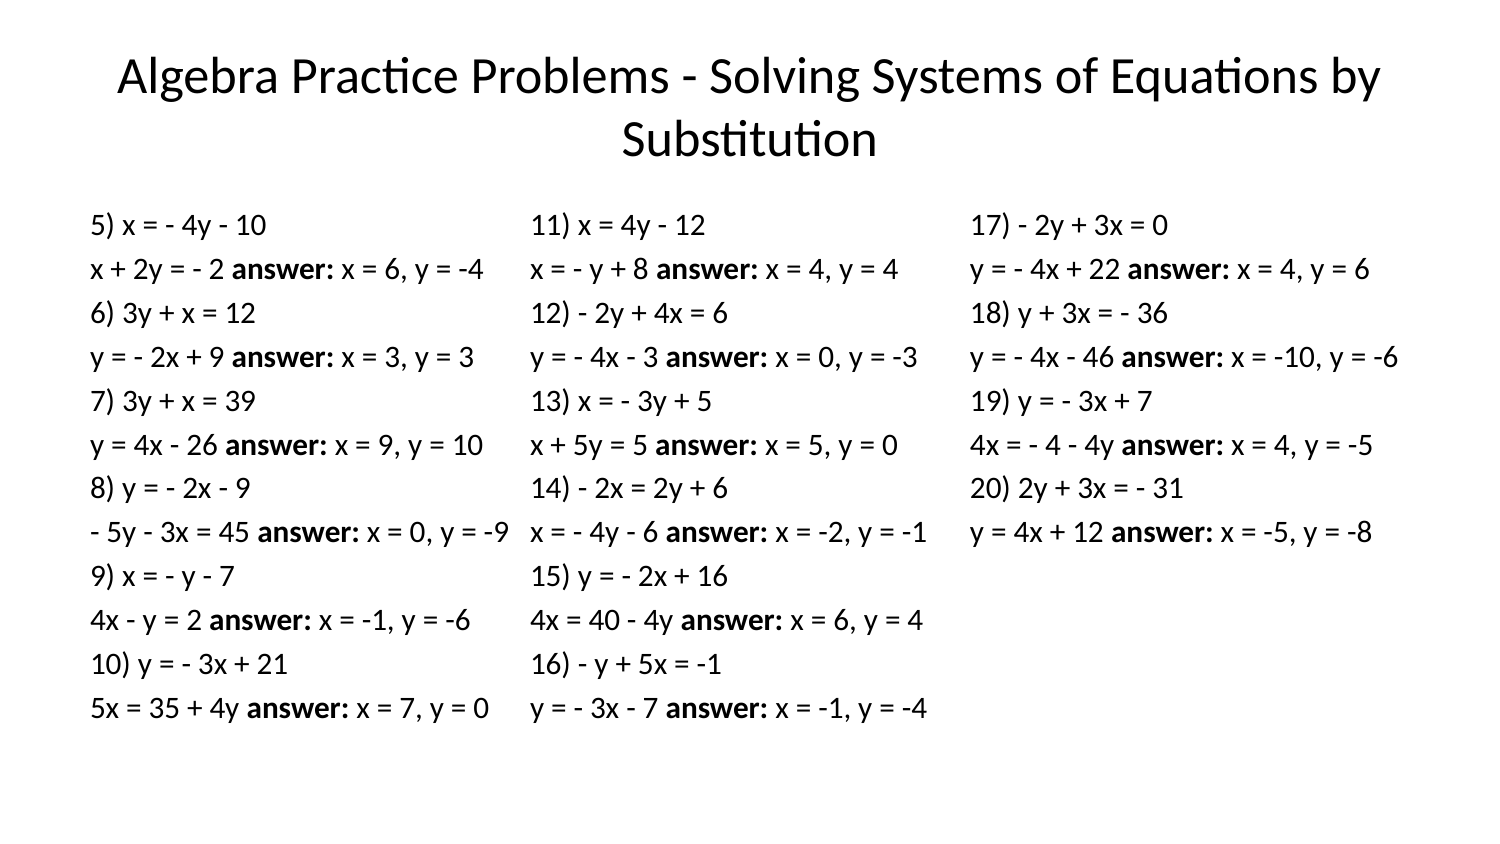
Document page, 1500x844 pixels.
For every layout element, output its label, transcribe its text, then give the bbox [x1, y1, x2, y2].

list 5) x = - 4y - 10 x + 2y = - 2 answer: x = 6, y = -4 6) 3y + x = 12 y = - 2x + 9 answer: x = 3, y = 3 7) 3y + x = 39 y = 4x - 26 answer: x = 9, y = 10 8) y = - 2x - 9 - 5y - 3x = 45 answer: x = 0, y = -9 9) x = - y - 7 4x - y = 2 answer: x = -1, y = -6 10) y = - 3x + 21 5x = 35 + 4y answer: x = 7, y = 0 11) x = 4y - 12 x = - y + 8 answer: x = 4, y = 4 12) - 2y + 4x = 6 y = - 4x - 3 answer: x = 0, y = -3 13) x = - 3y + 5 x + 5y = 5 answer: x = 5, y = 0 14) - 2x = 2y + 6 x = - 4y - 6 answer: x = -2, y = -1 15) y = - 2x + 16 4x = 40 - 4y answer: x = 6, y = 4 16) - y + 5x = -1 y = - 3x - 7 answer: x = -1, y = -4 17) - 2y + 3x = 0 y = - 4x + 22 answer: x = 4, y = 6 18) y + 3x = - 36 y = - 4x - 46 answer: x = -10, y = -6 19) y = - 3x + 7 4x = - 4 - 4y answer: x = 4, y = -5 20) 2y + 3x = - 31 y = 4x + 12 answer: x = -5, y = -8 [75, 196, 1425, 754]
title Algebra Practice Problems - Solving Systems of Equations by Substitution [75, 33, 1425, 175]
